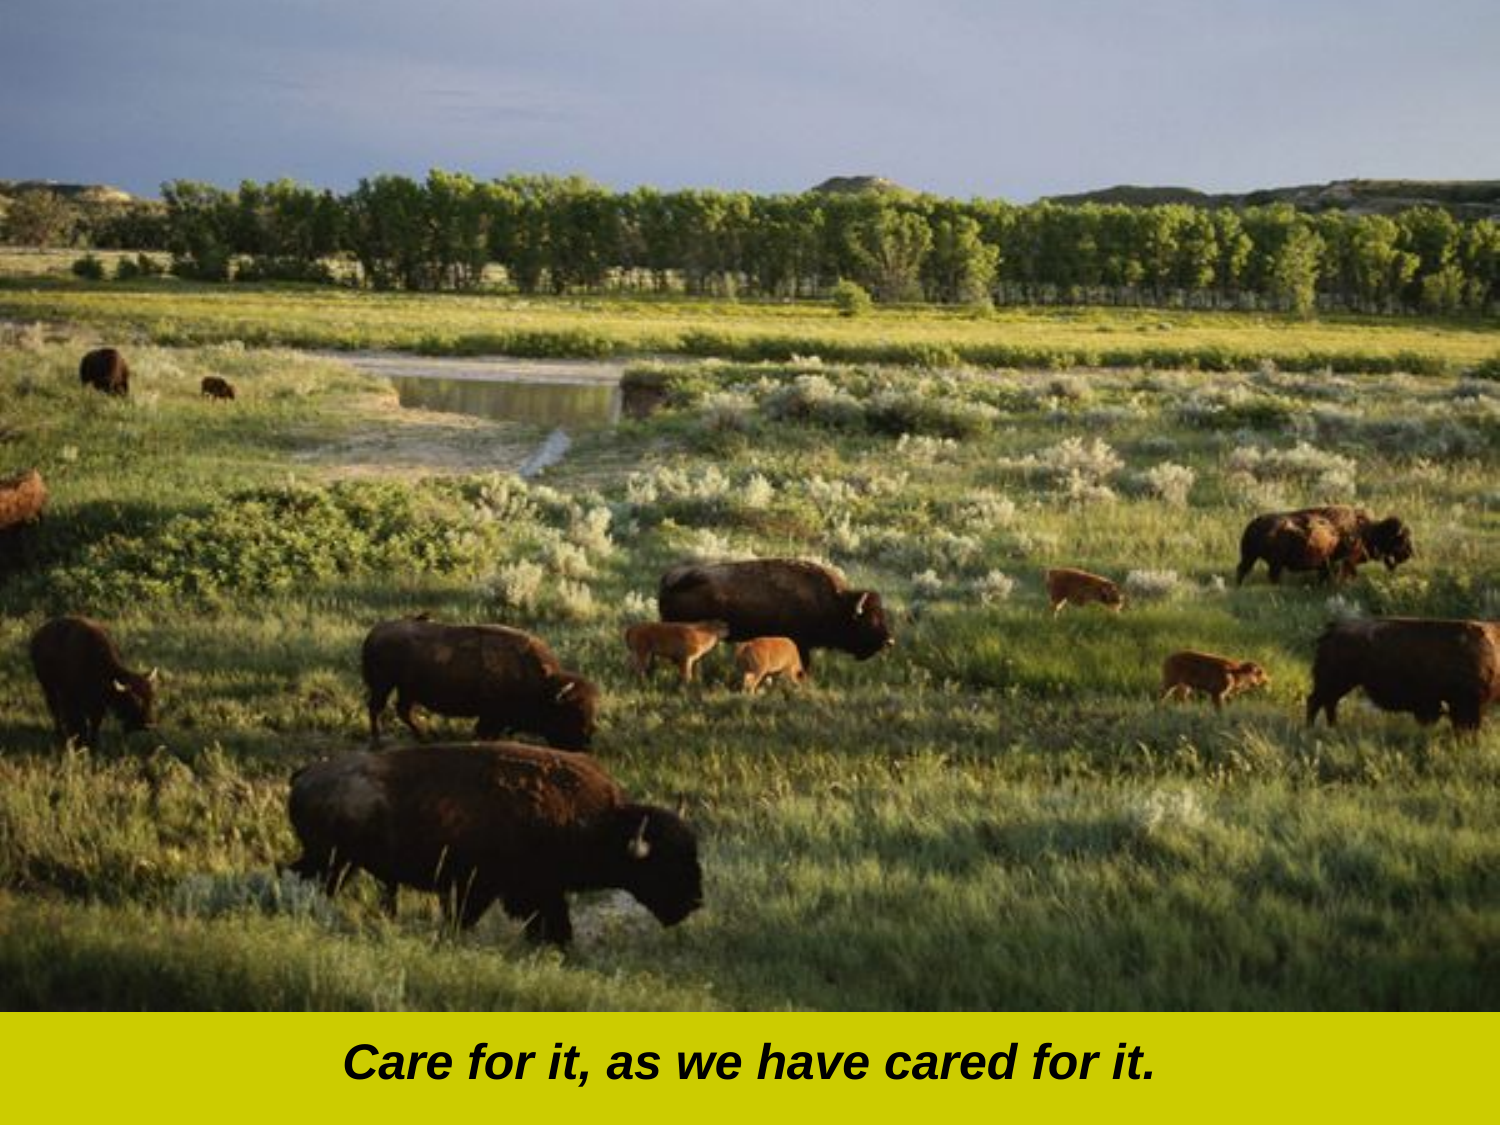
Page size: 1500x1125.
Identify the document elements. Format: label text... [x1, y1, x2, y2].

picture [0, 0, 1500, 1012]
title Care for it, as we have cared for it. [0, 1018, 1500, 1125]
